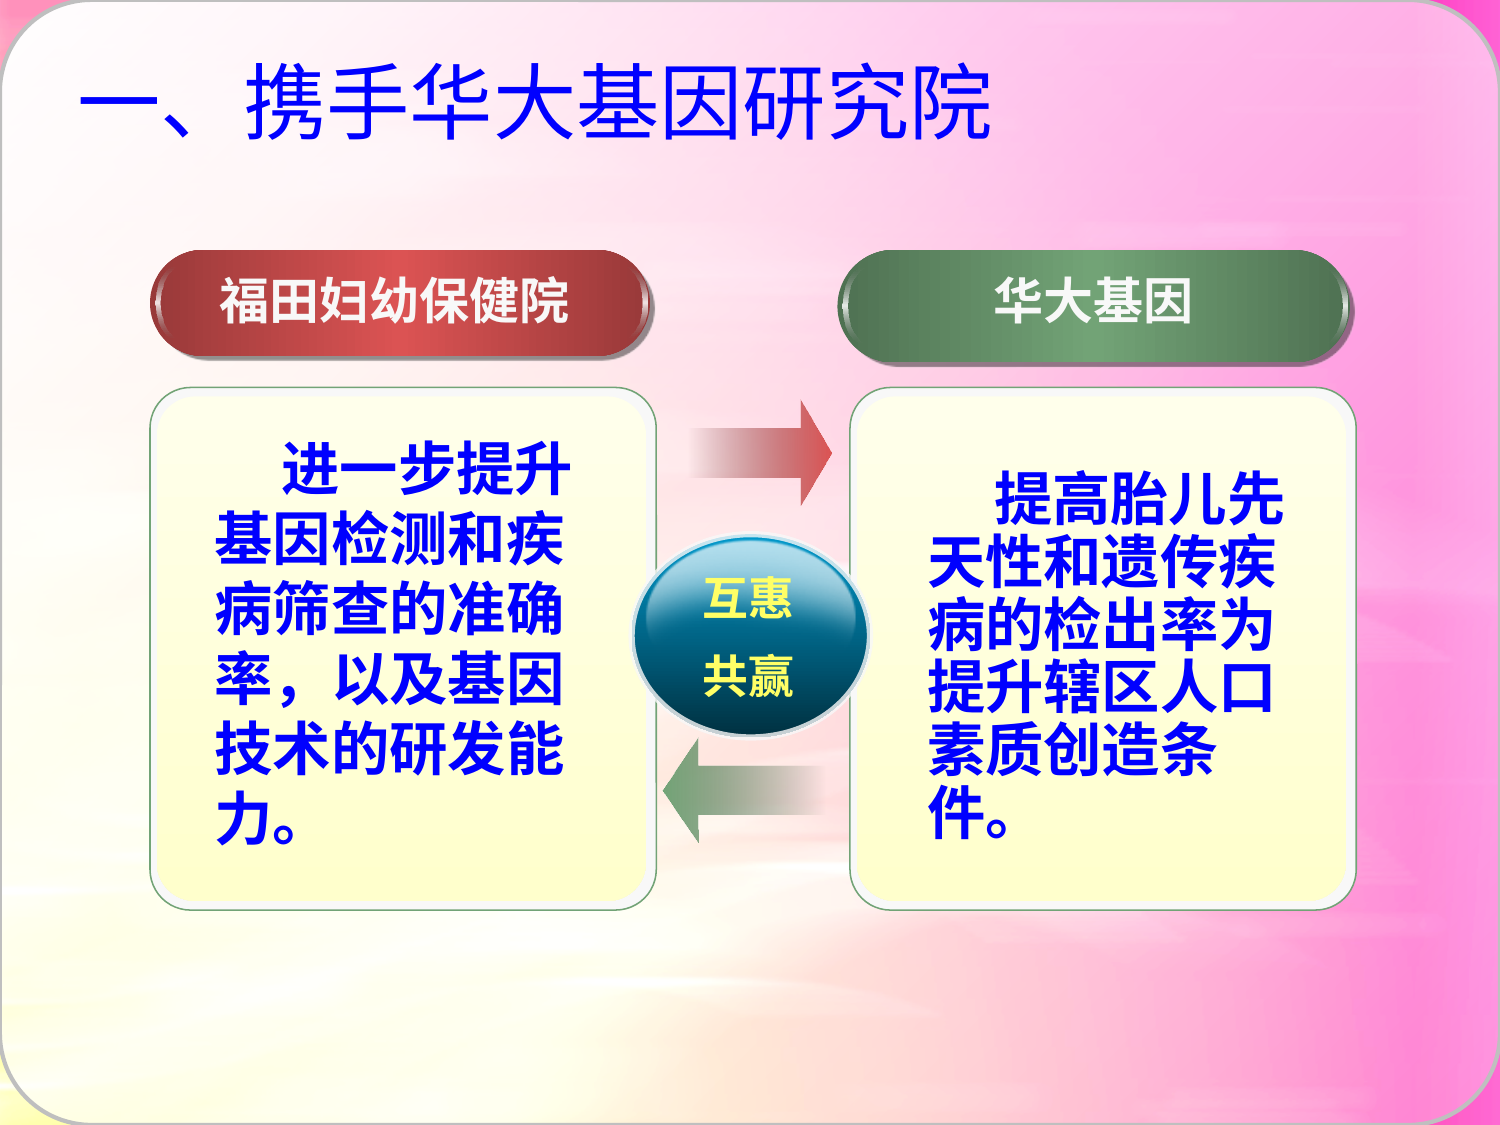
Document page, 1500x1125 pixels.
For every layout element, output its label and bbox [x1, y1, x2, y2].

text_box [849, 387, 1357, 911]
picture [0, 0, 1500, 1125]
text_box [149, 387, 657, 911]
text_box [149, 249, 651, 357]
text_box [624, 524, 876, 738]
text_box [837, 249, 1351, 363]
